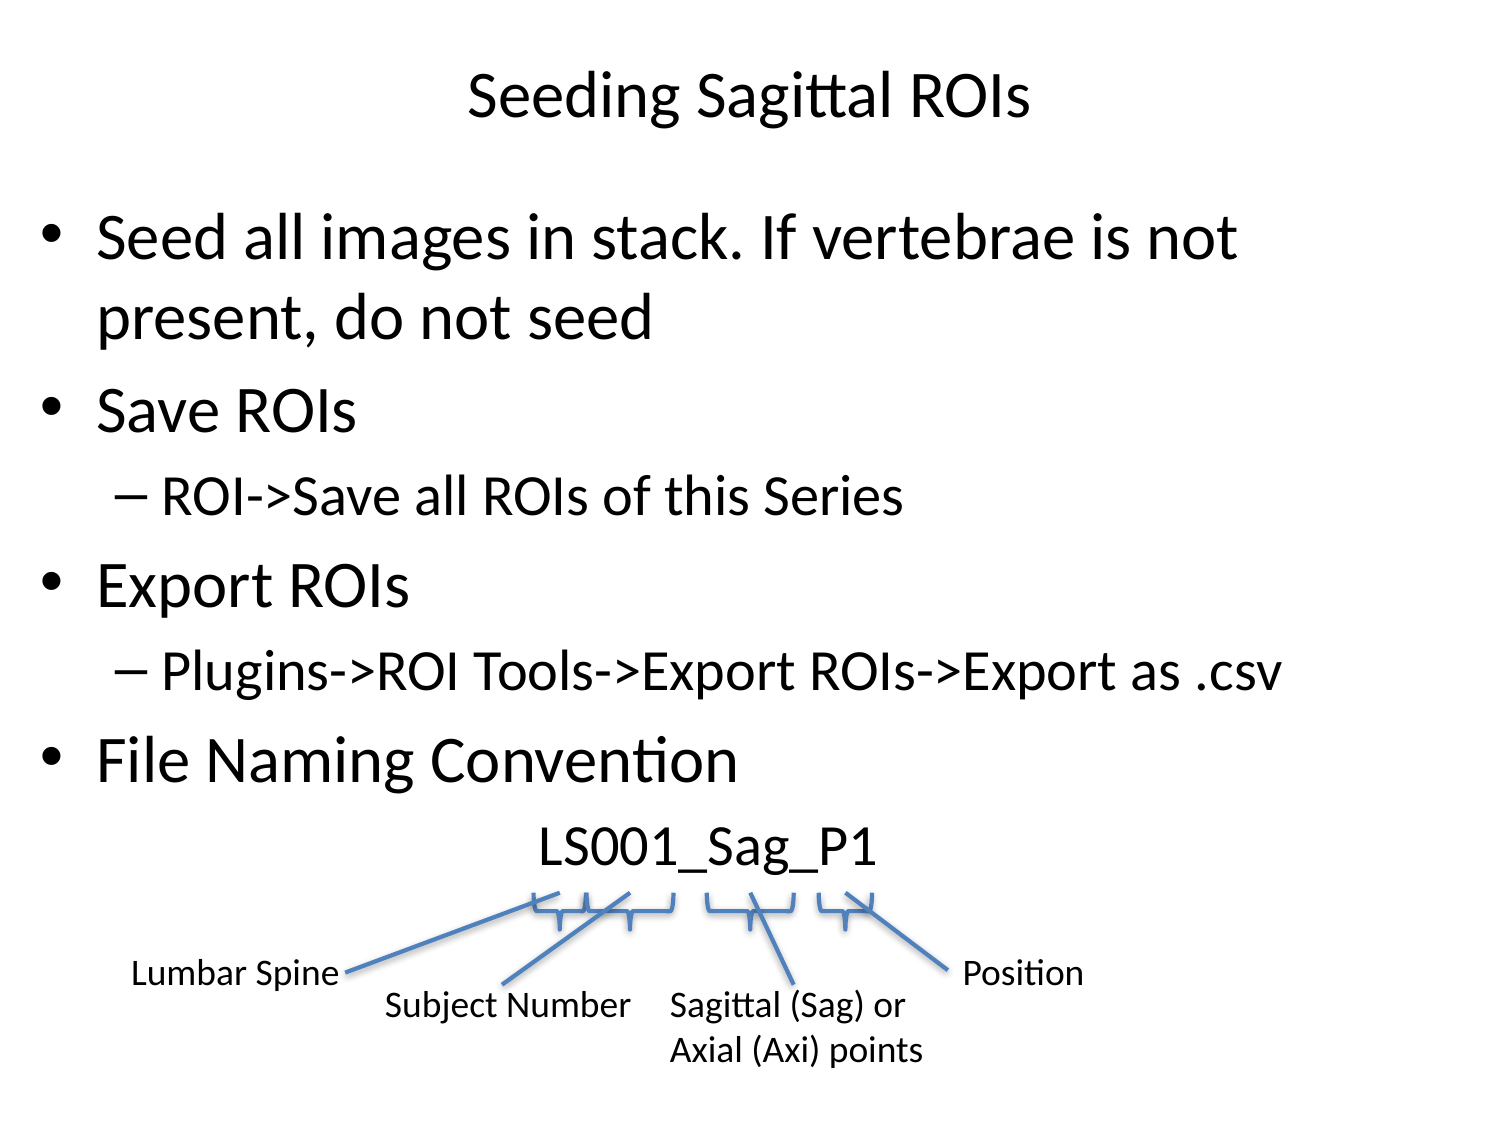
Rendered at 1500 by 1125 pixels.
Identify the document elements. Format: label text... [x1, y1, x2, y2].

text_box [531, 892, 548, 899]
text_box Position [947, 940, 1275, 1001]
text_box Lumbar Spine [116, 940, 370, 1001]
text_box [501, 929, 631, 986]
title Seeding Sagittal ROIs [75, 0, 1425, 185]
text_box [816, 892, 857, 929]
text_box Sagittal (Sag) or Axial (Axi) points [655, 972, 983, 1078]
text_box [344, 929, 560, 973]
text_box [617, 892, 676, 930]
text_box [753, 892, 796, 914]
text_box [584, 892, 623, 914]
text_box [749, 929, 794, 986]
list Seed all images in stack. If vertebrae is not present, do not seed Save ROIs ROI->Save all ROIs of this Series Export ROIs Plugins->ROI Tools->Export ROIs->Export as .csv File Naming Convention LS001_Sag_P1 [24, 185, 1467, 928]
text_box [704, 892, 753, 928]
text_box Subject Number [370, 972, 655, 1033]
text_box [535, 892, 583, 926]
text_box [852, 892, 875, 908]
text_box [845, 929, 949, 971]
